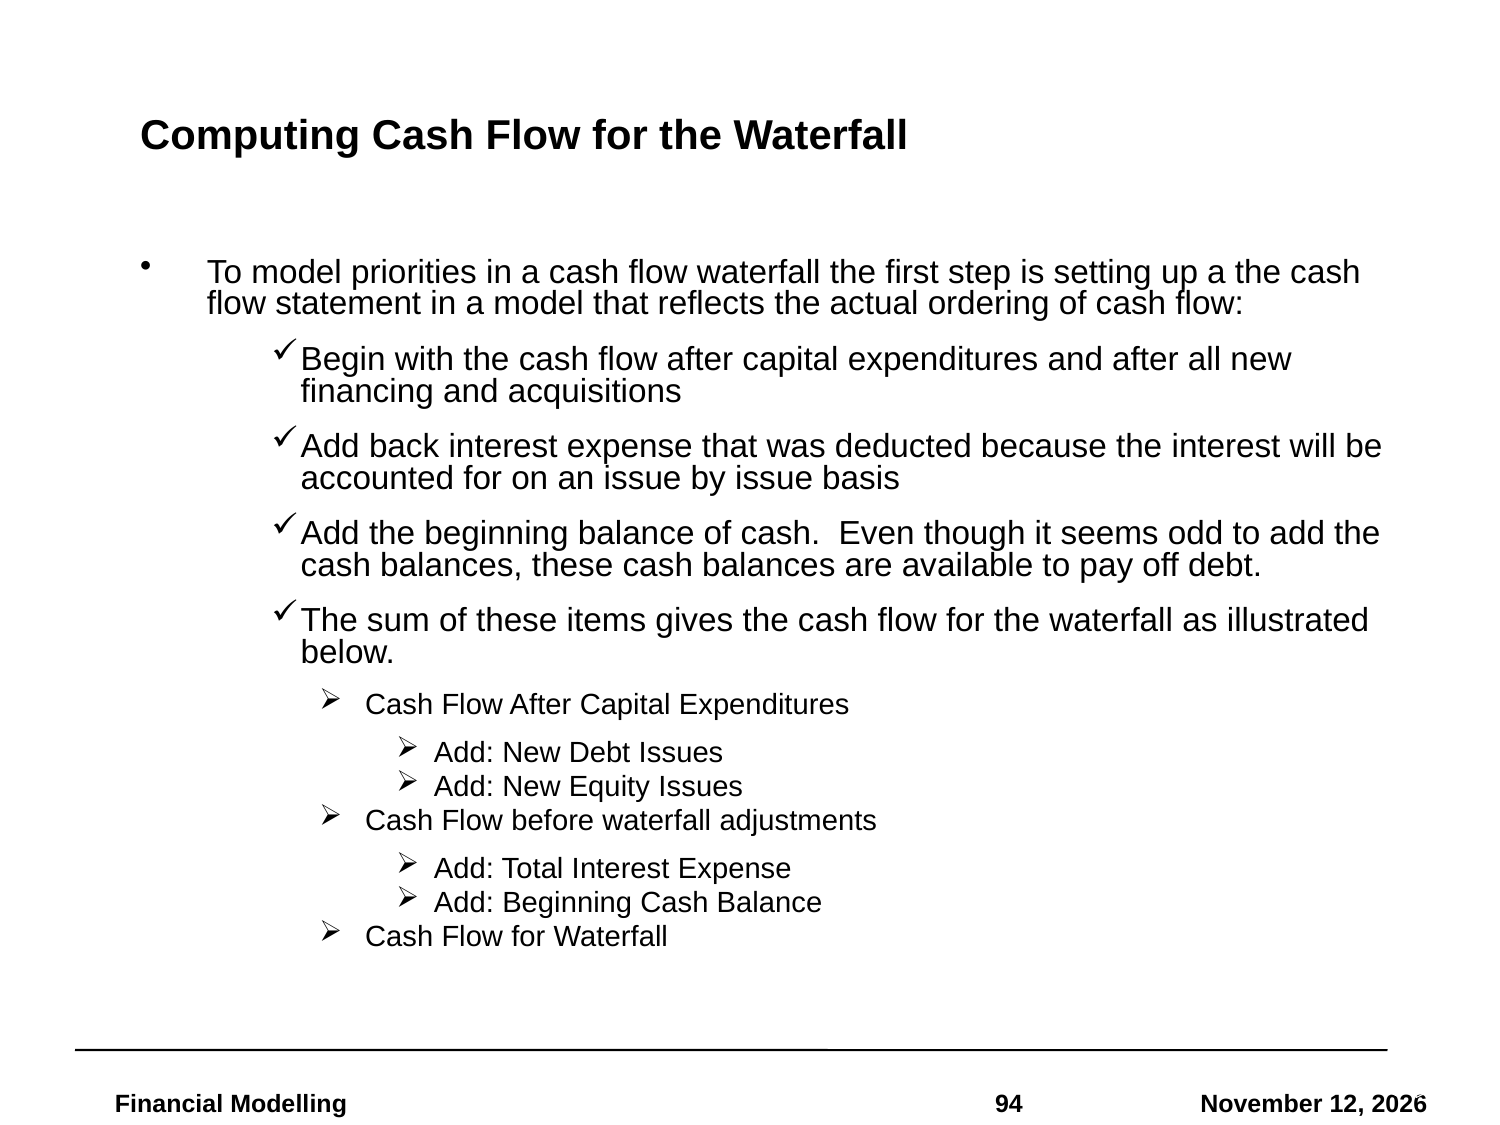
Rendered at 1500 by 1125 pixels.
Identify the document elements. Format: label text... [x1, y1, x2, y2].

title Computing Cash Flow for the Waterfall [124, 99, 1413, 226]
list To model priorities in a cash flow waterfall the first step is setting up a the cash flow statement in a model that reflects the actual ordering of cash flow: Begin with the cash flow after capital expenditures and after all new financing and acquisitions Add back interest expense that was deducted because the interest will be accounted for on an issue by issue basis Add the beginning balance of cash. Even though it seems odd to add the cash balances, these cash balances are available to pay off debt. The sum of these items gives the cash flow for the waterfall as illustrated below. Cash Flow After Capital Expenditures Add: New Debt Issues Add: New Equity Issues Cash Flow before waterfall adjustments Add: Total Interest Expense Add: Beginning Cash Balance Cash Flow for Waterfall [124, 249, 1413, 1001]
